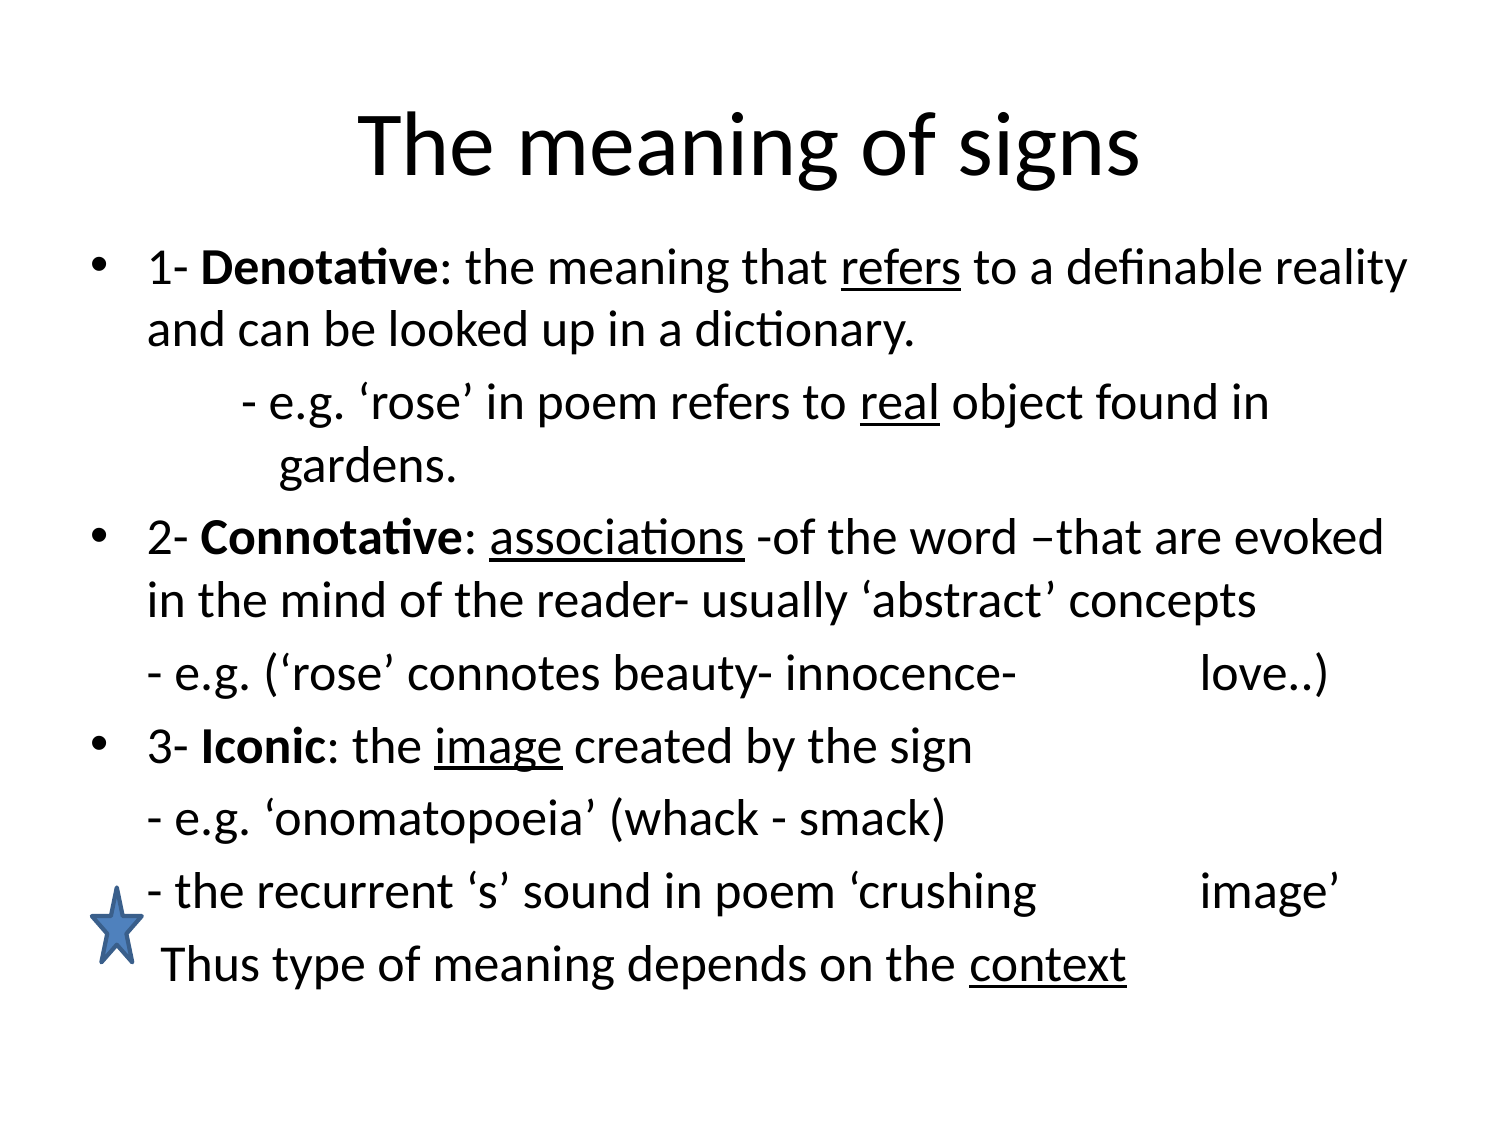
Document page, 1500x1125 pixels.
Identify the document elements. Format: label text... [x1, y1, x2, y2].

text_box [89, 885, 144, 965]
title The meaning of signs [75, 45, 1425, 224]
list 1- Denotative: the meaning that refers to a definable reality and can be looked up in a dictionary. - e.g. ‘rose’ in poem refers to real object found in gardens. 2- Connotative: associations -of the word –that are evoked in the mind of the reader- usually ‘abstract’ concepts - e.g. (‘rose’ connotes beauty- innocence- love..) 3- Iconic: the image created by the sign - e.g. ‘onomatopoeia’ (whack - smack) - the recurrent ‘s’ sound in poem ‘crushing image’ Thus type of meaning depends on the context [75, 224, 1425, 1005]
